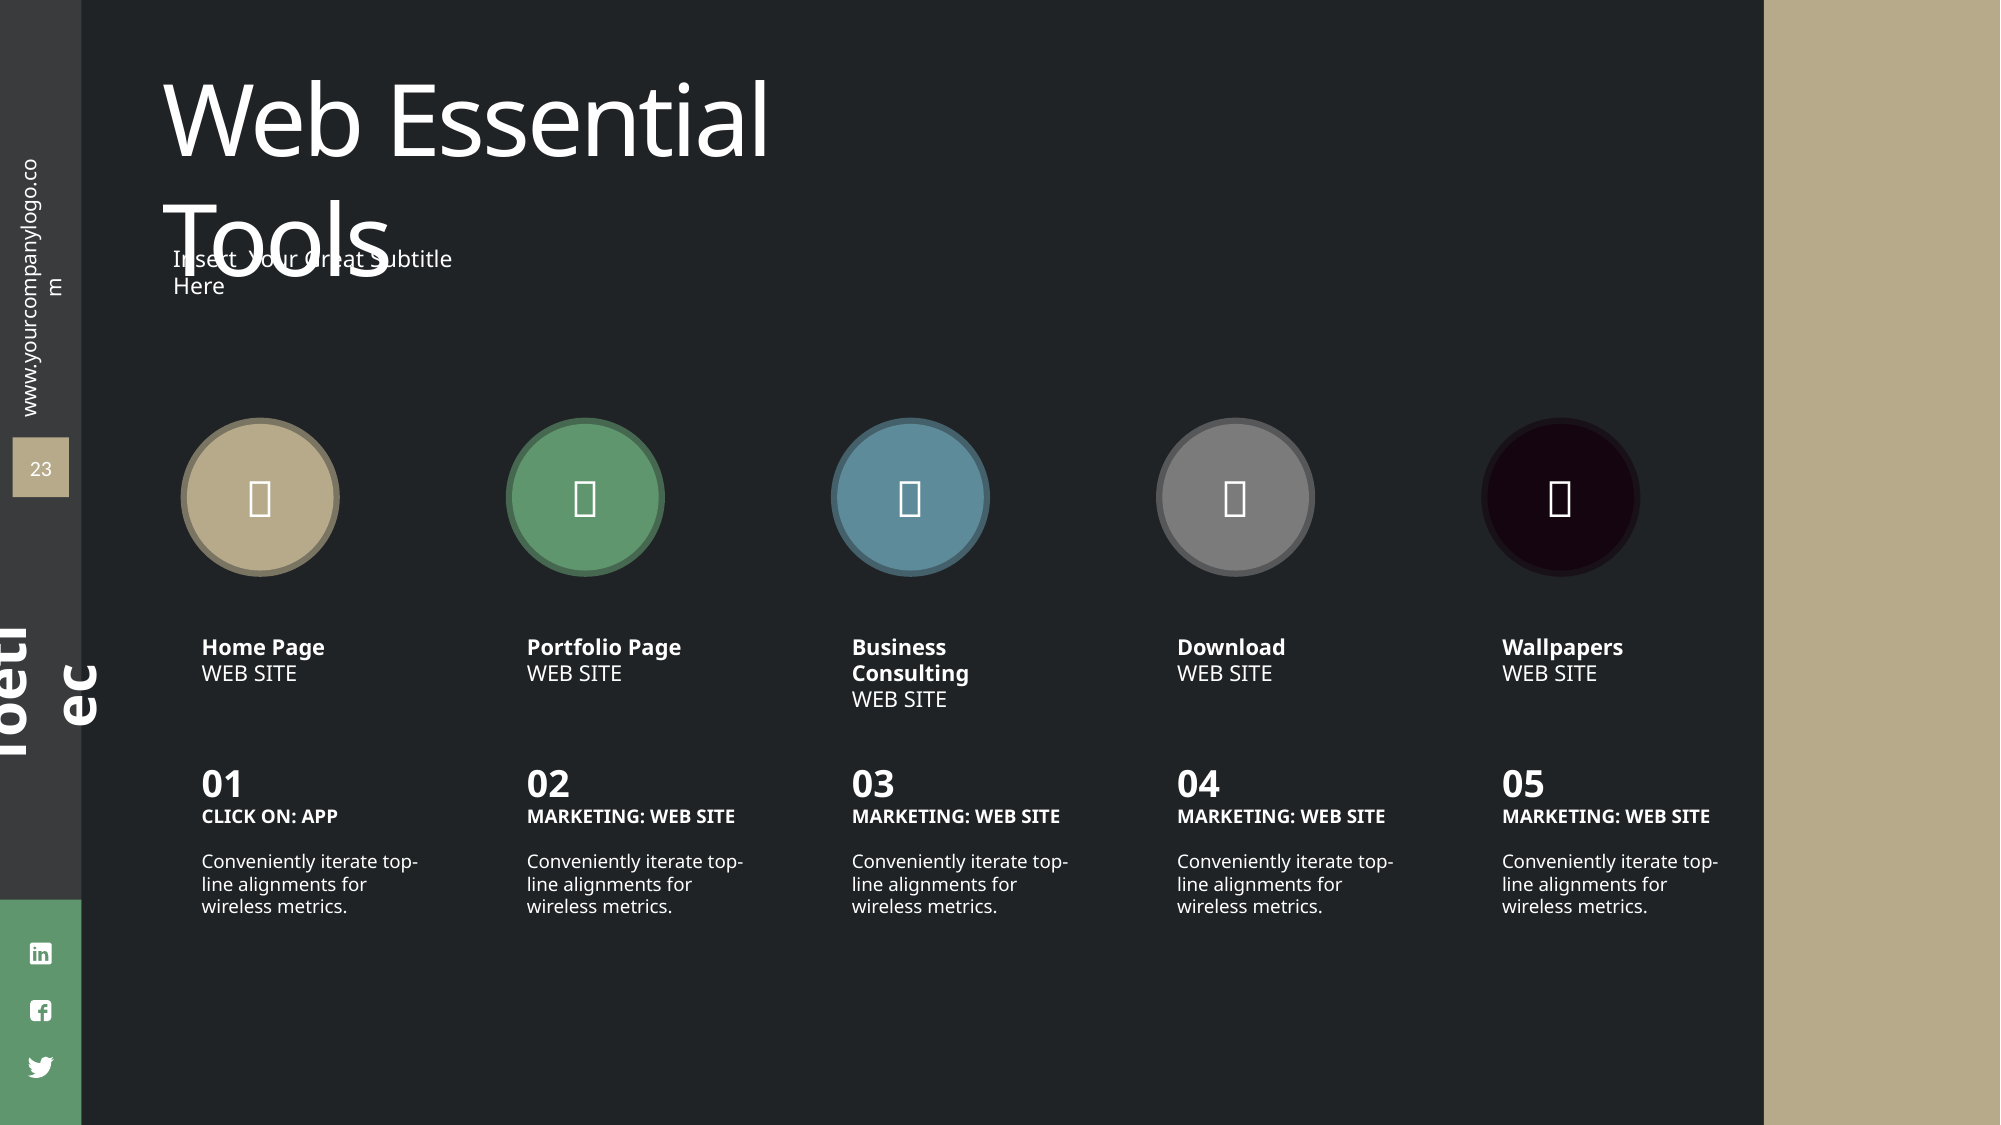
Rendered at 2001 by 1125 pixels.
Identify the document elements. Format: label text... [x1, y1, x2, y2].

text_box 05 MARKETING: WEB SITE Conveniently iterate top-line alignments for wireless metrics. [1487, 752, 1741, 926]
text_box 03 MARKETING: WEB SITE Conveniently iterate top-line alignments for wireless metrics. [837, 752, 1091, 926]
slide_number 23 [12, 437, 69, 498]
text_box Insert Your Great Subtitle Here [158, 237, 512, 307]
text_box Wallpapers WEB SITE [1487, 626, 1717, 694]
text_box Business Consulting WEB SITE [837, 626, 1066, 720]
text_box  [185, 422, 335, 572]
text_box  [1486, 422, 1636, 572]
text_box Download WEB SITE [1162, 626, 1391, 694]
text_box 02 MARKETING: WEB SITE Conveniently iterate top-line alignments for wireless metrics. [512, 752, 766, 926]
text_box  [1161, 422, 1310, 572]
text_box Web Essential Tools [147, 116, 1028, 236]
text_box 01 CLICK ON: APP Conveniently iterate top-line alignments for wireless metrics. [186, 752, 441, 926]
text_box  [836, 422, 985, 572]
text_box 04 MARKETING: WEB SITE Conveniently iterate top-line alignments for wireless metrics. [1162, 752, 1416, 926]
text_box [1763, 0, 2000, 1125]
text_box  [511, 422, 660, 572]
text_box Portfolio Page WEB SITE [512, 626, 741, 694]
text_box Home Page WEB SITE [186, 626, 416, 694]
